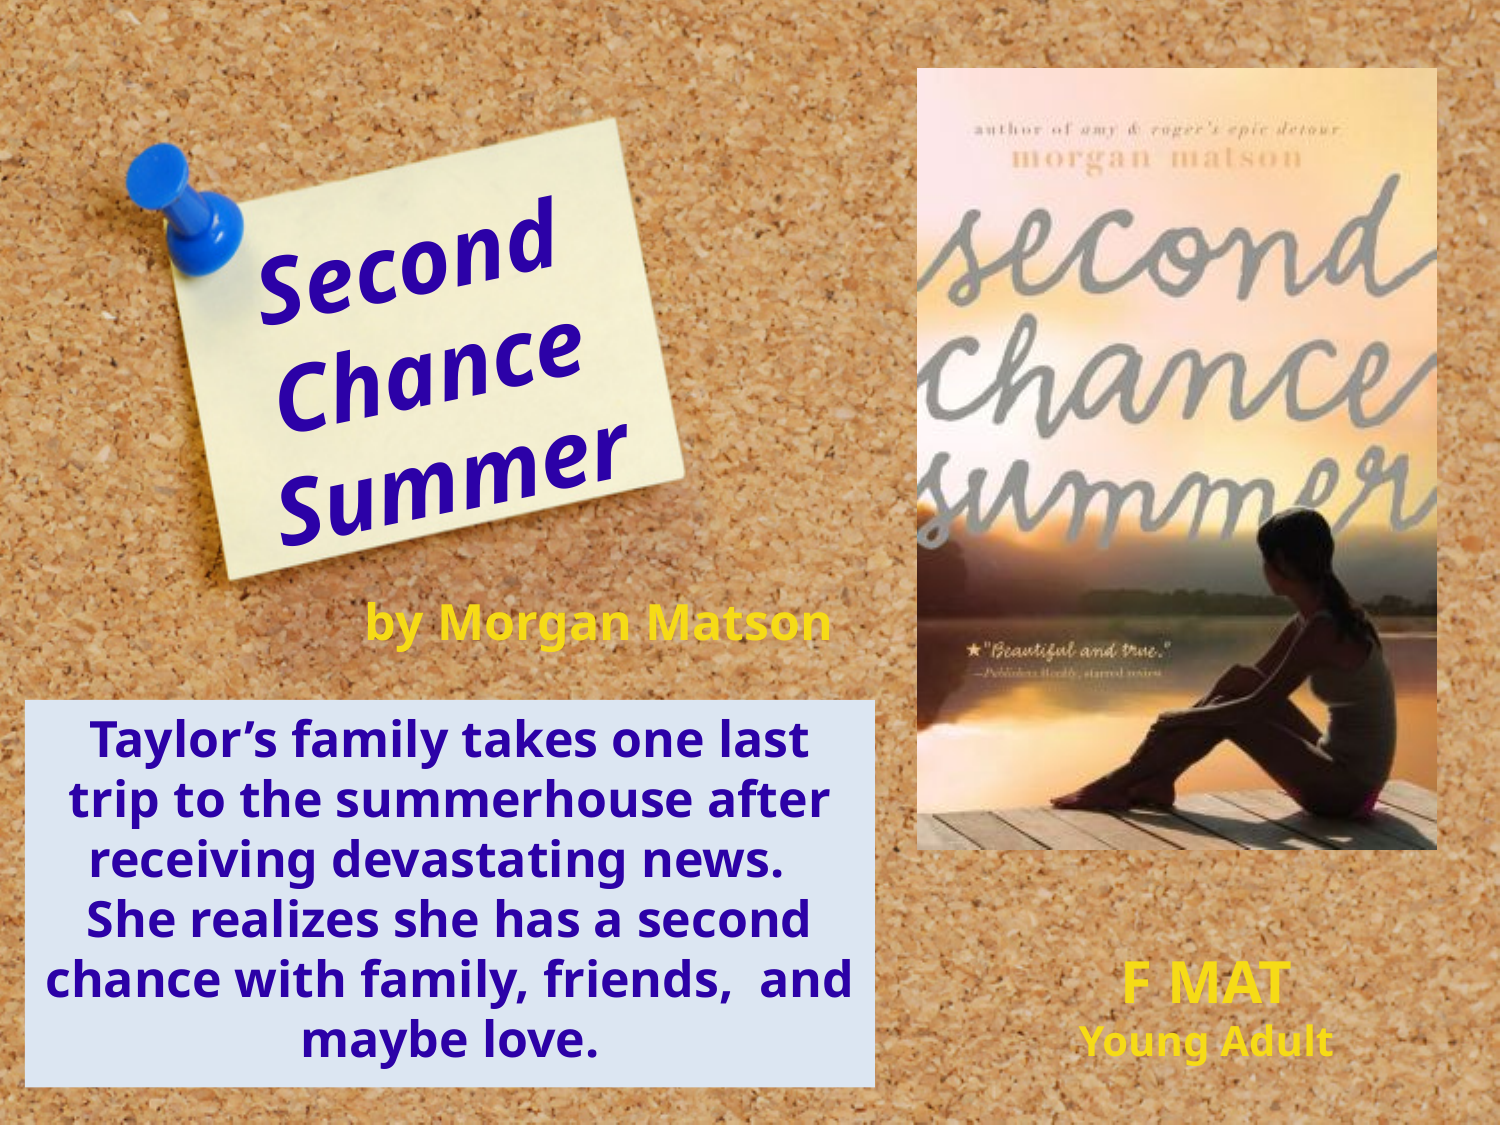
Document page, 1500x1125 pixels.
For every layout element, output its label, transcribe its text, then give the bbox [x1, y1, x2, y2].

text_box by Morgan Matson [349, 583, 911, 658]
title Second Chance Summer [171, 174, 685, 561]
list Taylor’s family takes one last trip to the summerhouse after receiving devastating news. She realizes she has a second chance with family, friends, and maybe love. [24, 699, 875, 1088]
picture [0, 0, 1500, 1125]
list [916, 68, 1437, 850]
text_box F MAT Young Adult [1037, 937, 1375, 1073]
